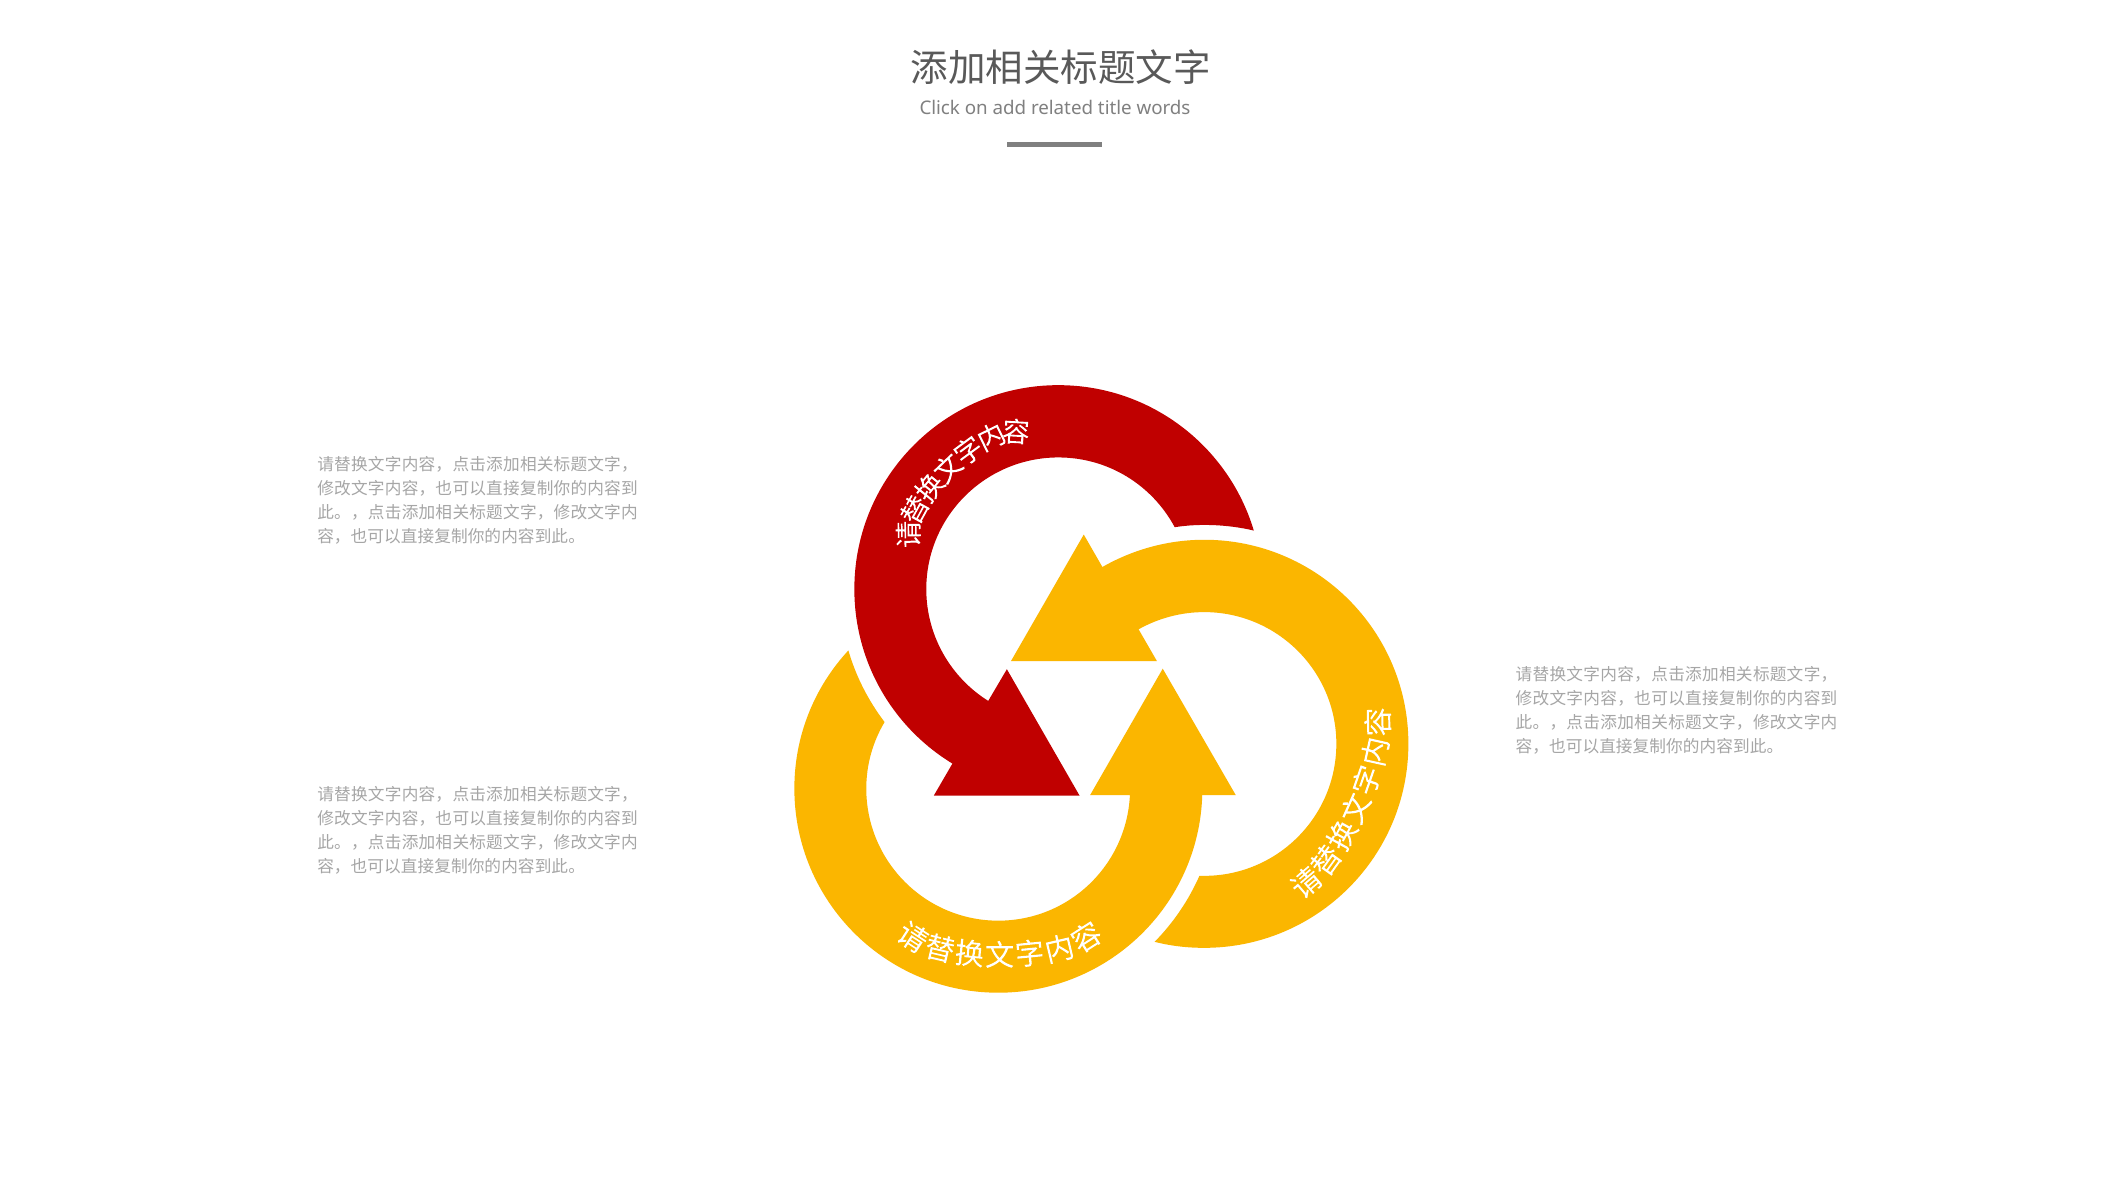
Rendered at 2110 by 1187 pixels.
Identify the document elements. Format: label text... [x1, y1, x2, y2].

list 请替换文字内容，点击添加相关标题文字，修改文字内容，也可以直接复制你的内容到此。，点击添加相关标题文字，修改文字内容，也可以直接复制你的内容到此。 [317, 780, 639, 1187]
list 请替换文字内容，点击添加相关标题文字，修改文字内容，也可以直接复制你的内容到此。，点击添加相关标题文字，修改文字内容，也可以直接复制你的内容到此。 [317, 449, 639, 780]
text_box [794, 385, 1409, 993]
list 请替换文字内容，点击添加相关标题文字，修改文字内容，也可以直接复制你的内容到此。，点击添加相关标题文字，修改文字内容，也可以直接复制你的内容到此。 [1515, 659, 1838, 1187]
text_box Click on add related title words [877, 89, 1232, 124]
text_box 添加相关标题文字 [877, 37, 1245, 95]
